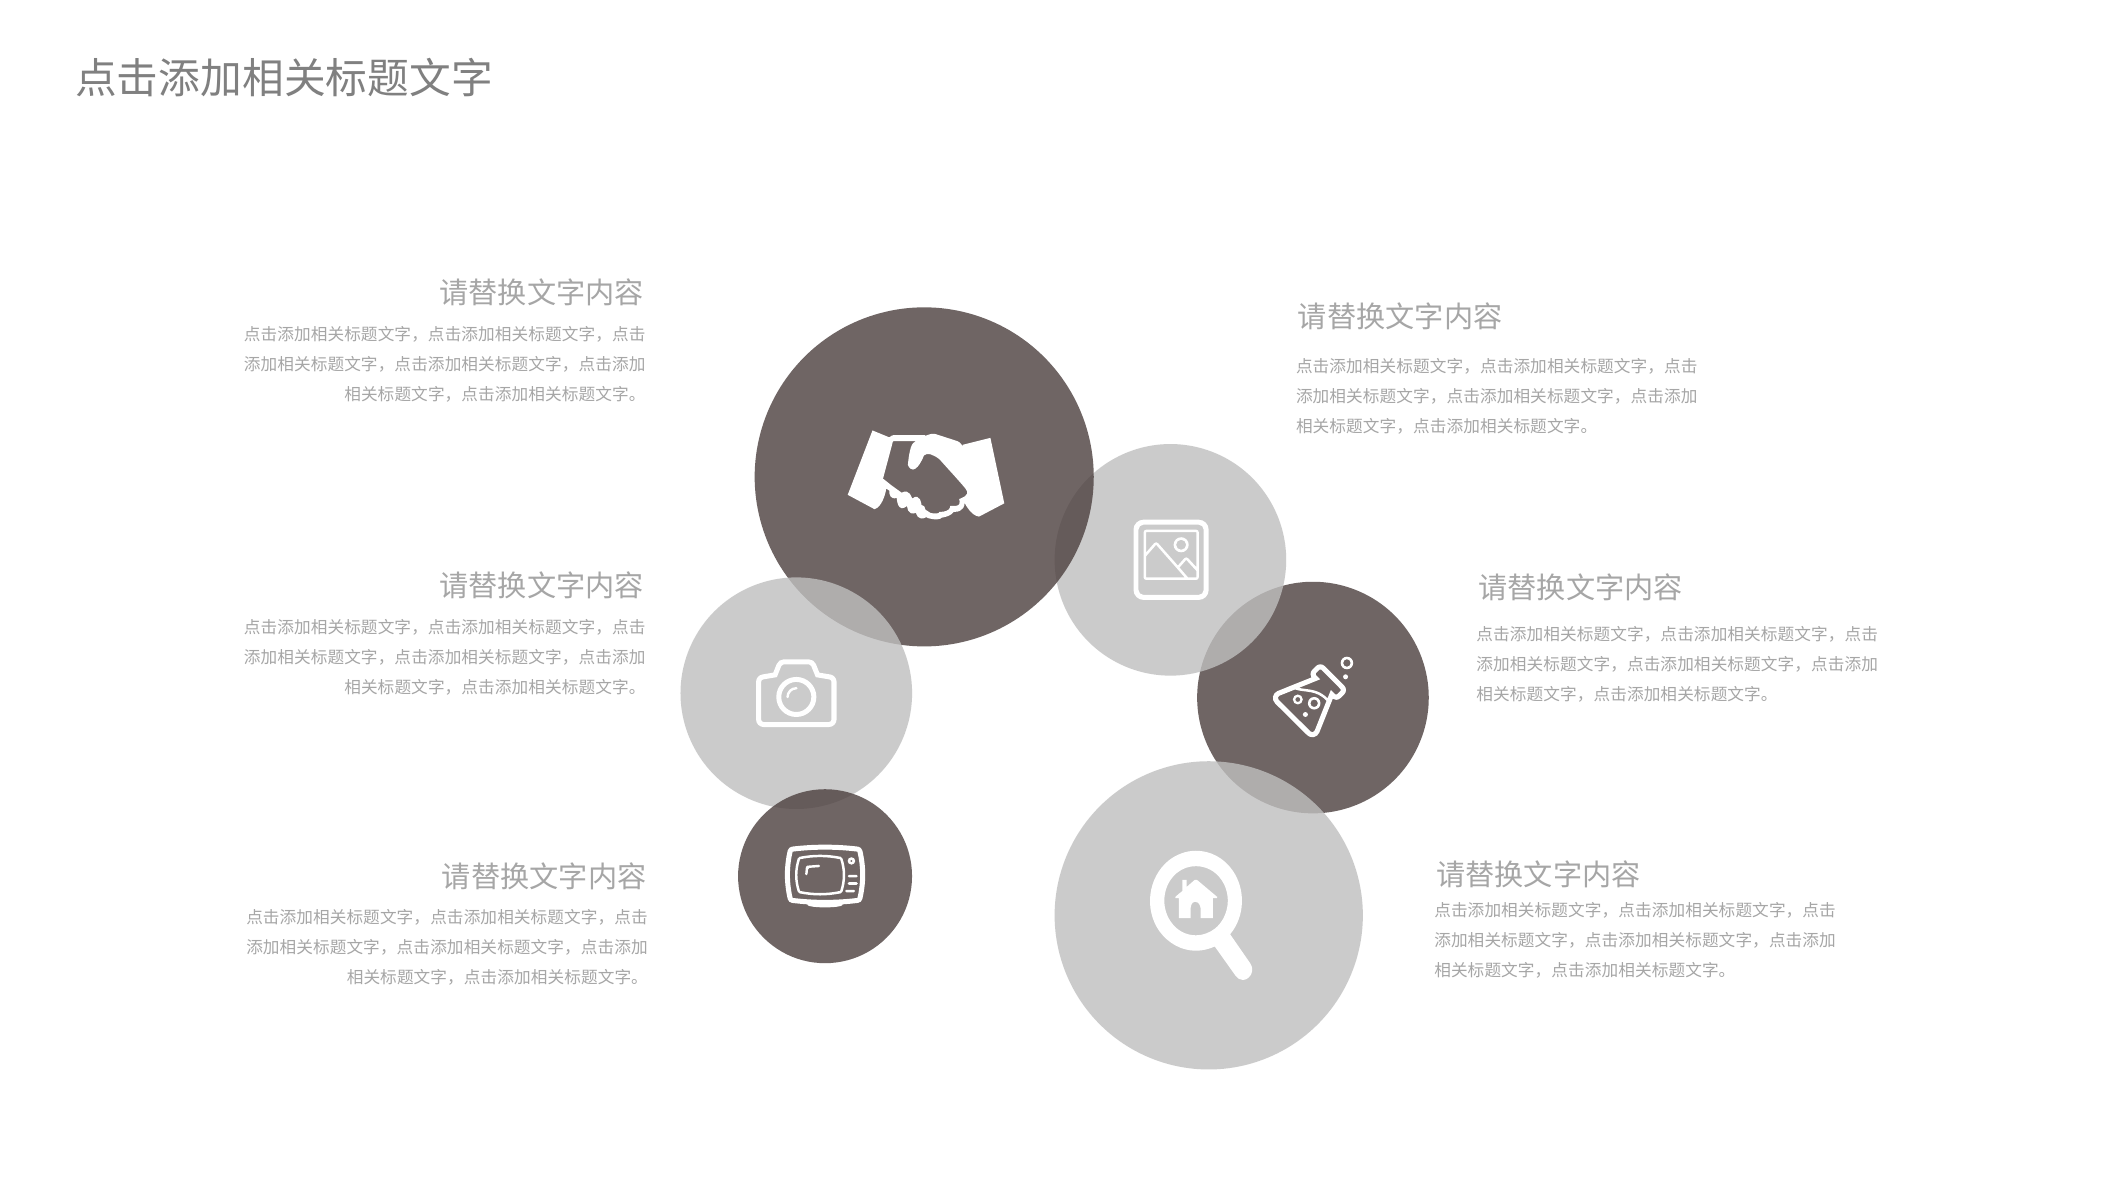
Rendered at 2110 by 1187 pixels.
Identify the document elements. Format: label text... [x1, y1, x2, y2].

text_box 请替换文字内容 [1420, 841, 1819, 899]
text_box 点击添加相关标题文字，点击添加相关标题文字，点击添加相关标题文字，点击添加相关标题文字，点击添加相关标题文字，点击添加相关标题文字。 [1281, 338, 1717, 443]
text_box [1054, 761, 1363, 1070]
text_box 点击添加相关标题文字，点击添加相关标题文字，点击添加相关标题文字，点击添加相关标题文字，点击添加相关标题文字，点击添加相关标题文字。 [224, 306, 660, 411]
text_box 请替换文字内容 [261, 259, 661, 318]
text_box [1054, 444, 1287, 676]
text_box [738, 789, 913, 964]
text_box 点击添加相关标题文字 [59, 44, 563, 107]
text_box 请替换文字内容 [1462, 554, 1862, 613]
text_box 请替换文字内容 [263, 843, 663, 901]
text_box 点击添加相关标题文字，点击添加相关标题文字，点击添加相关标题文字，点击添加相关标题文字，点击添加相关标题文字，点击添加相关标题文字。 [227, 890, 663, 995]
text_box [754, 307, 1094, 647]
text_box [680, 577, 913, 809]
text_box 点击添加相关标题文字，点击添加相关标题文字，点击添加相关标题文字，点击添加相关标题文字，点击添加相关标题文字，点击添加相关标题文字。 [1420, 883, 1856, 988]
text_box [1197, 581, 1429, 814]
text_box 点击添加相关标题文字，点击添加相关标题文字，点击添加相关标题文字，点击添加相关标题文字，点击添加相关标题文字，点击添加相关标题文字。 [1462, 606, 1898, 711]
text_box 点击添加相关标题文字，点击添加相关标题文字，点击添加相关标题文字，点击添加相关标题文字，点击添加相关标题文字，点击添加相关标题文字。 [224, 599, 660, 704]
text_box 请替换文字内容 [261, 552, 661, 611]
text_box 请替换文字内容 [1282, 283, 1681, 341]
